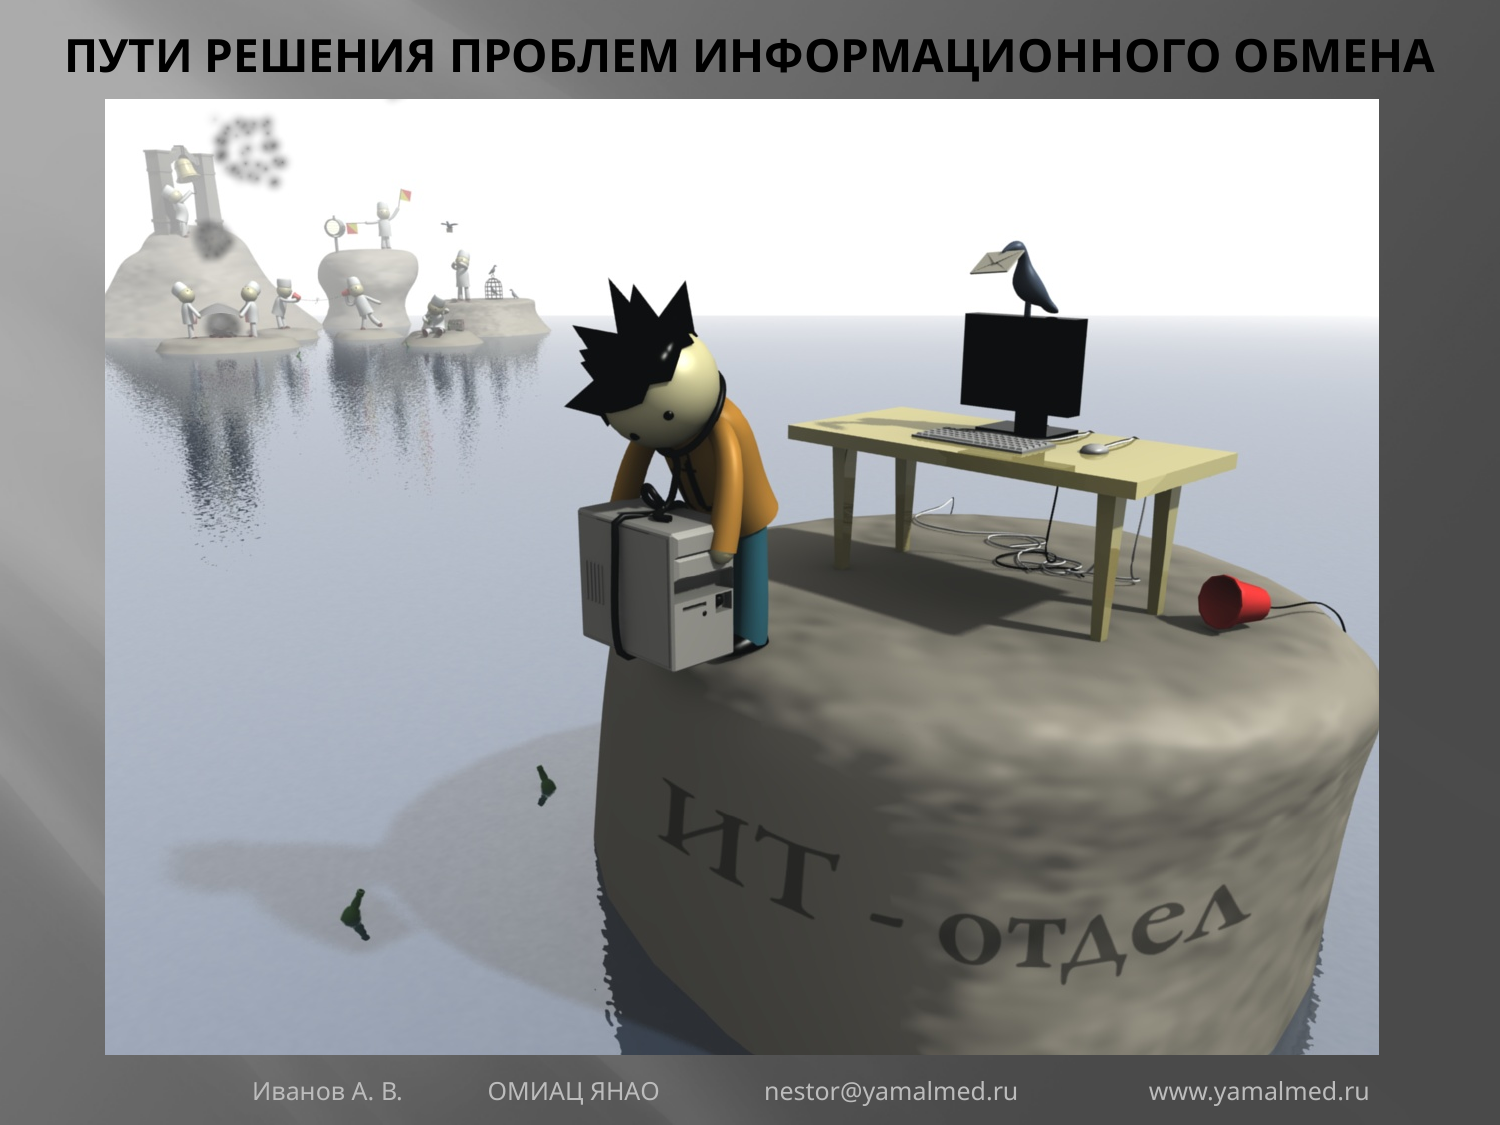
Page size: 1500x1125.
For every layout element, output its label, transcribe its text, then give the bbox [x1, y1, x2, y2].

footer Иванов А. В. ОМИАЦ ЯНАО nestor@yamalmed.ru www.yamalmed.ru [222, 1093, 1407, 1113]
title Пути решения проблем информационного обмена [35, 23, 1465, 82]
picture [105, 99, 1380, 1055]
